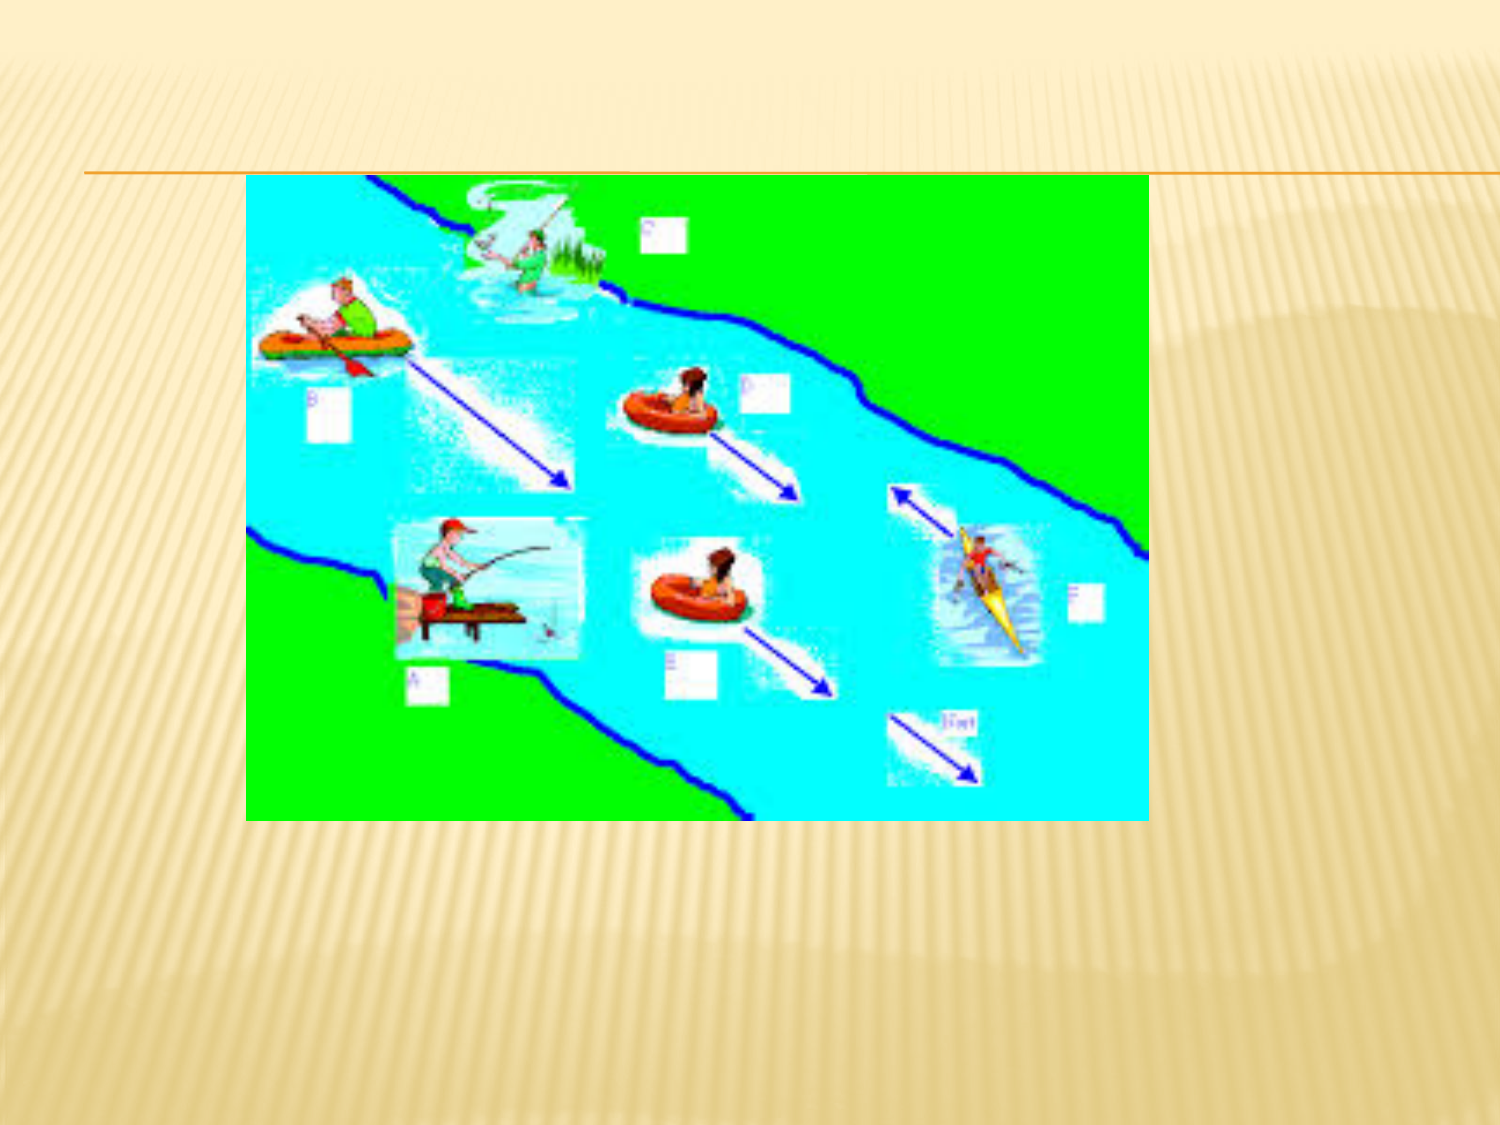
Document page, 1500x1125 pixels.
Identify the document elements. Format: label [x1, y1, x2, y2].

picture [245, 175, 1149, 821]
